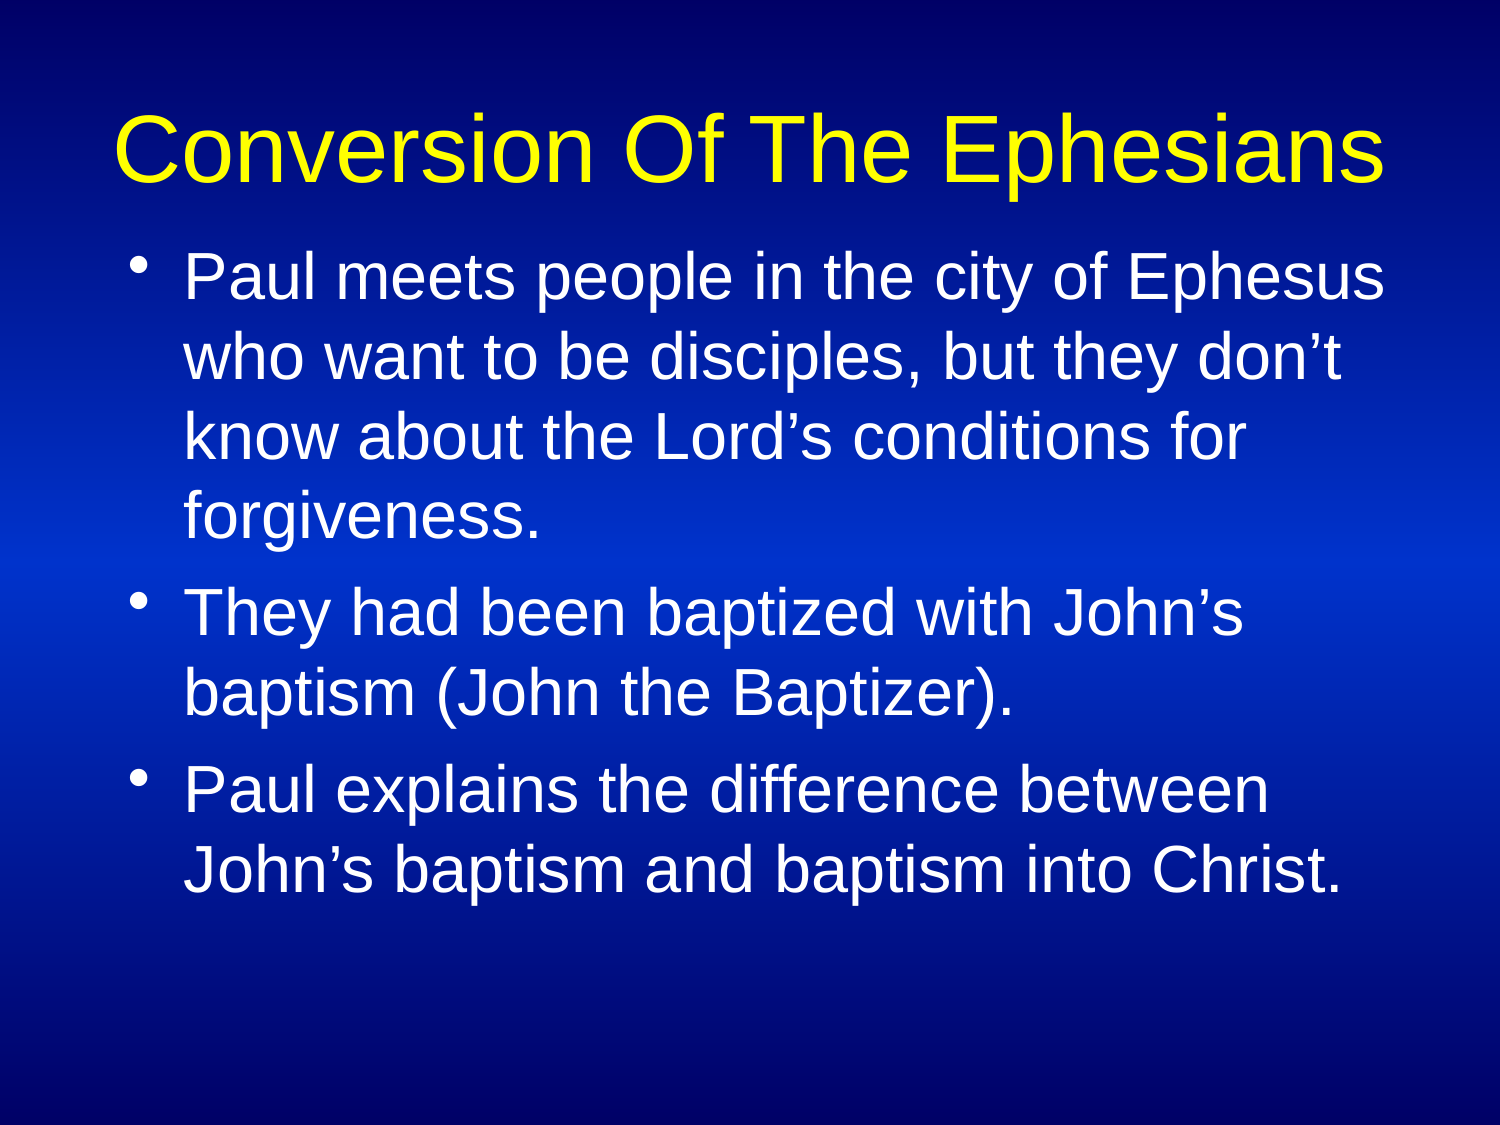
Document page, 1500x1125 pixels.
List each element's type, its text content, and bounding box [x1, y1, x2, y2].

title Conversion Of The Ephesians [37, 50, 1463, 238]
list Paul meets people in the city of Ephesus who want to be disciples, but they don’t know about the Lord’s conditions for forgiveness. They had been baptized with John’s baptism (John the Baptizer). Paul explains the difference between John’s baptism and baptism into Christ. [112, 224, 1463, 1013]
